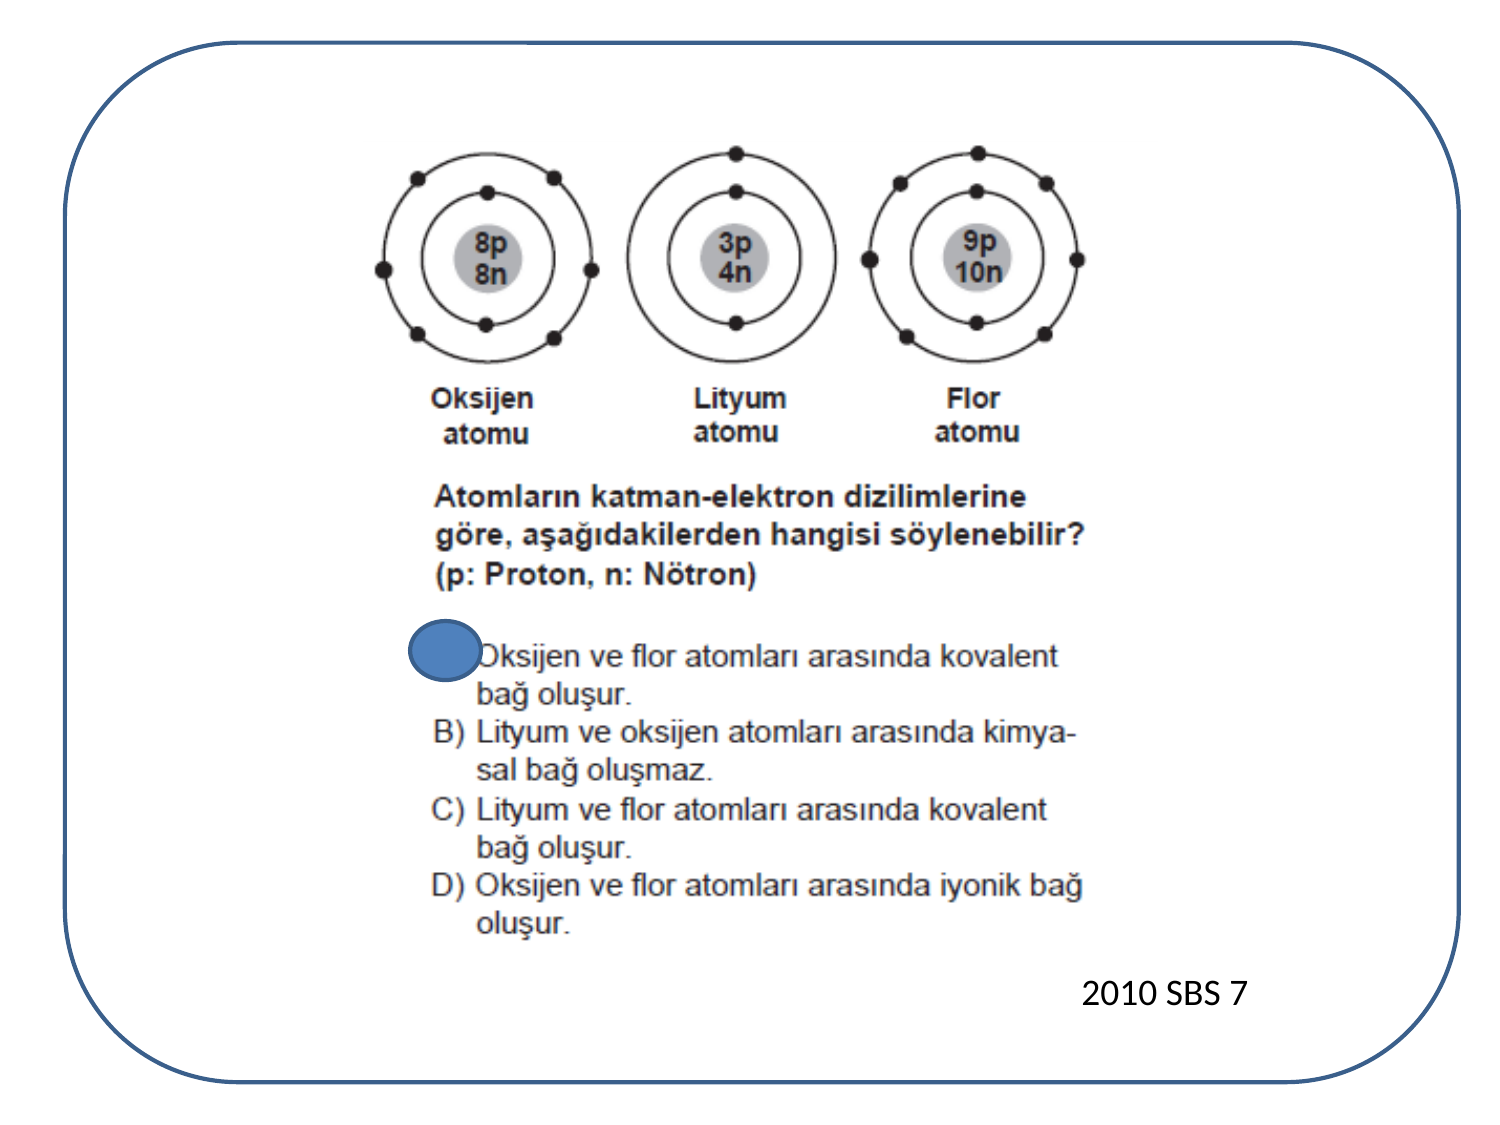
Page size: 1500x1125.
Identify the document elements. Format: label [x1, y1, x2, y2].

text_box [62, 40, 1461, 1085]
picture [362, 140, 1158, 951]
